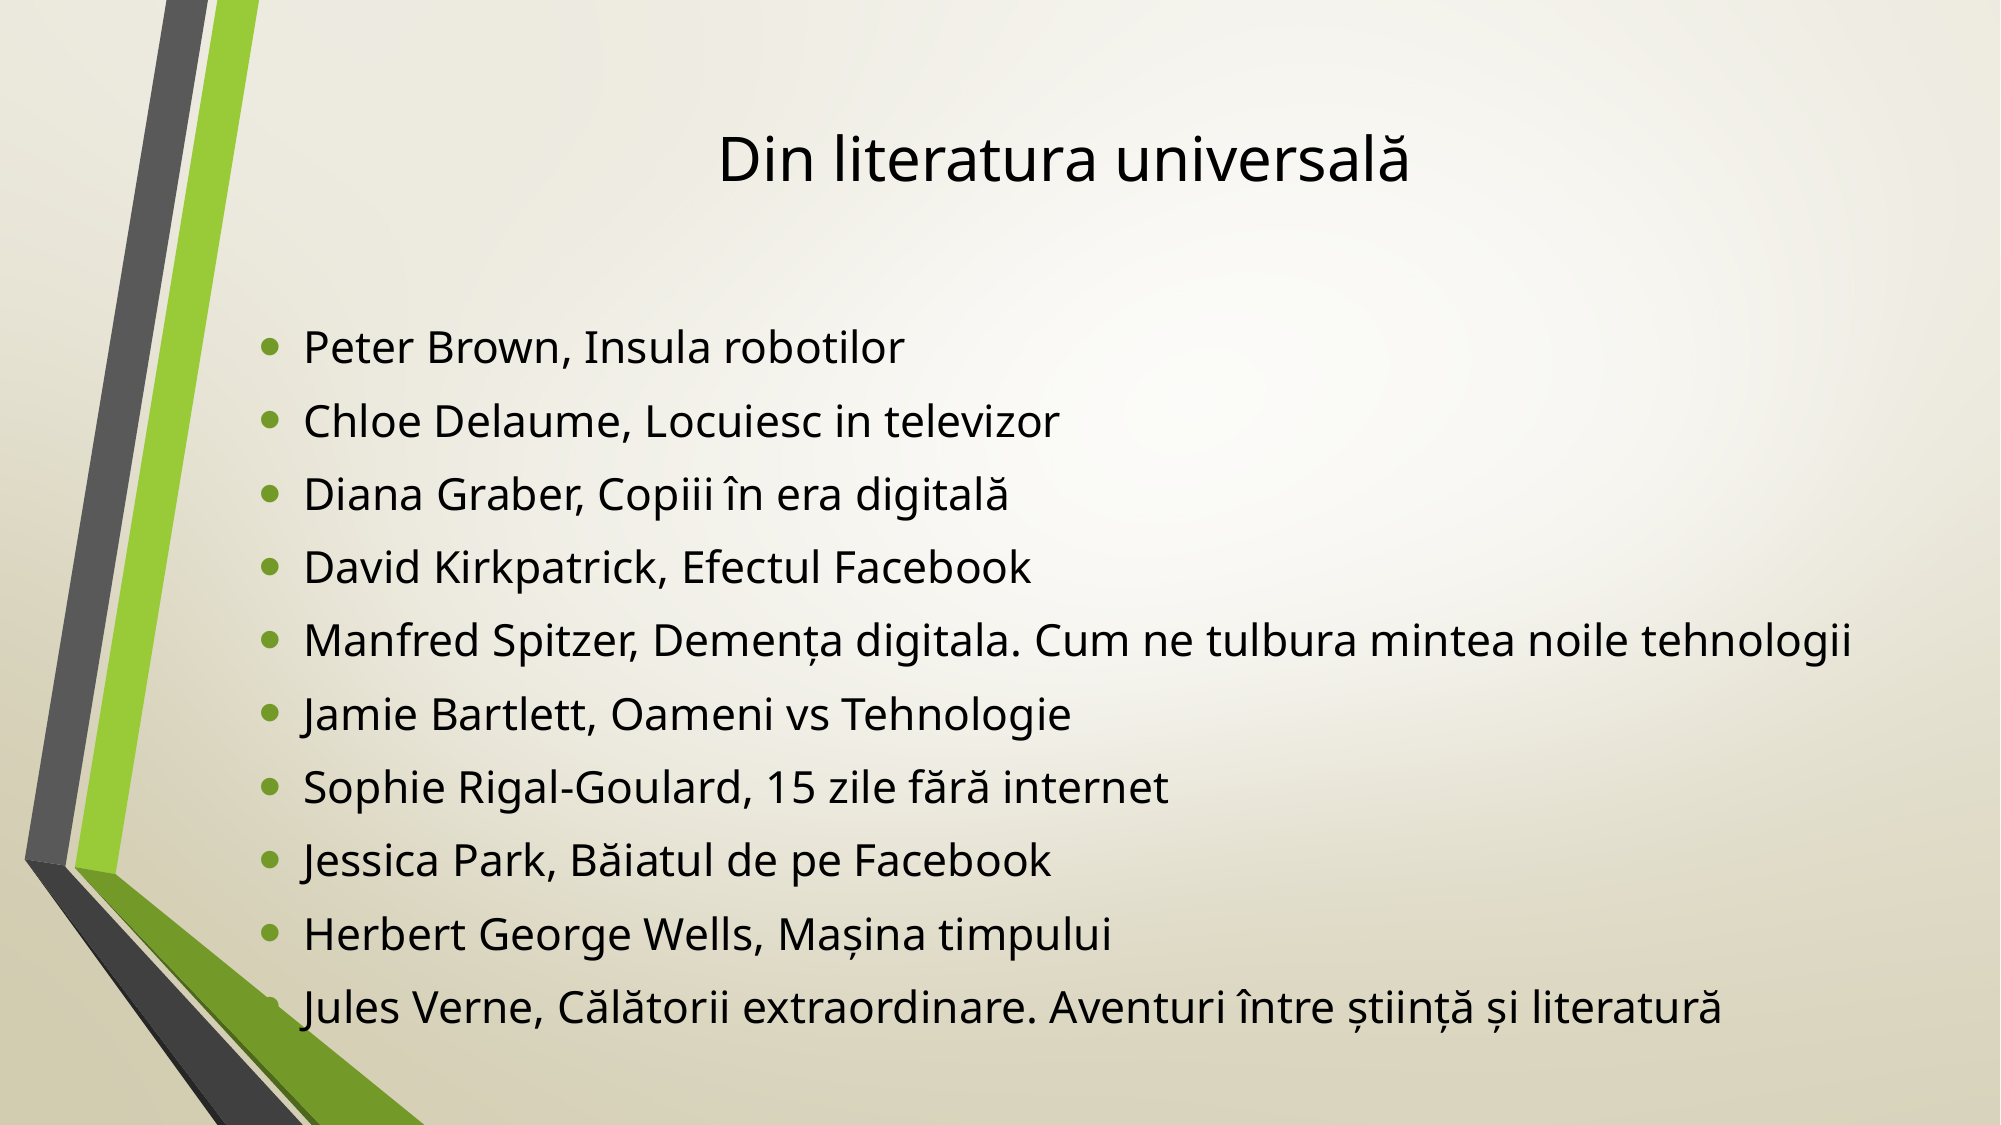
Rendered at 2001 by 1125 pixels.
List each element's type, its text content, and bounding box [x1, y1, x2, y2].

title Din literatura universală [243, 112, 1887, 202]
list Peter Brown, Insula robotilor Chloe Delaume, Locuiesc in televizor Diana Graber, Copiii în era digitală David Kirkpatrick, Efectul Facebook Manfred Spitzer, Demența digitala. Cum ne tulbura mintea noile tehnologii Jamie Bartlett, Oameni vs Tehnologie Sophie Rigal-Goulard, 15 zile fără internet Jessica Park, Băiatul de pe Facebook Herbert George Wells, Mașina timpului Jules Verne, Călătorii extraordinare. Aventuri între știință și literatură [243, 238, 1887, 1092]
